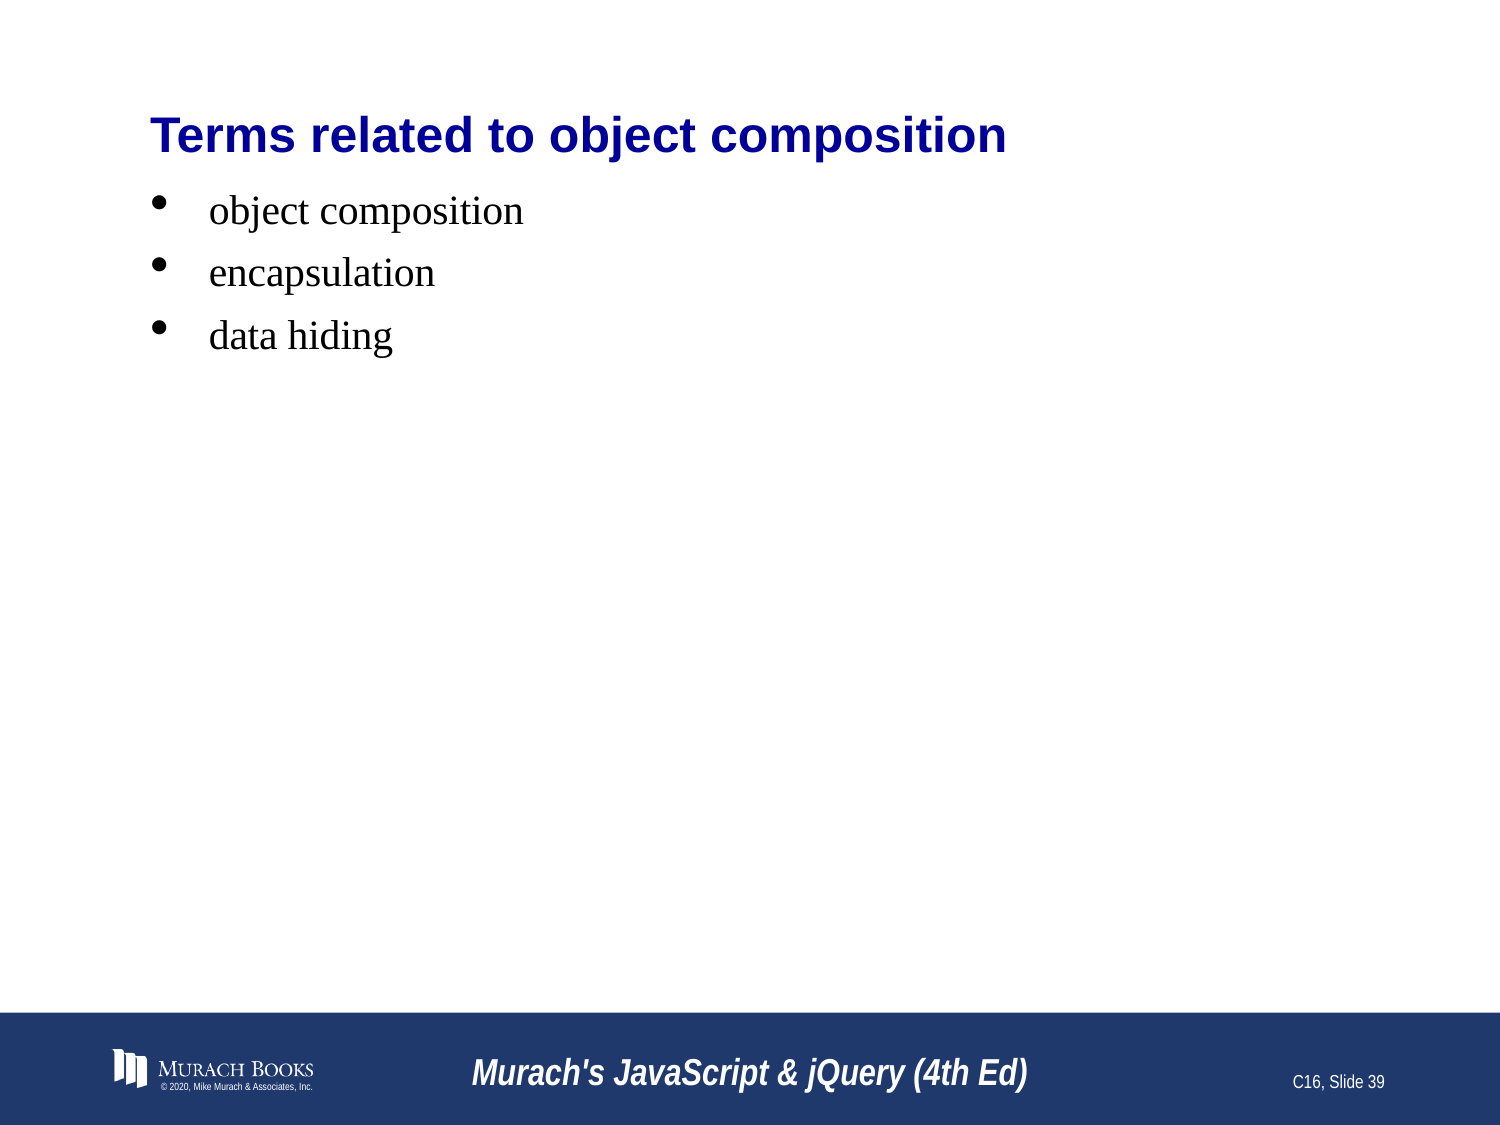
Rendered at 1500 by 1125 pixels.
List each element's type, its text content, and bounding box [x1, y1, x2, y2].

slide_number Murach's JavaScript & jQuery (4th Ed) [463, 1025, 1050, 1100]
slide_number C16, Slide 39 [1087, 1025, 1400, 1100]
title Terms related to object composition [150, 102, 1350, 164]
footer © 2020, Mike Murach & Associates, Inc. [12, 1025, 463, 1100]
list object composition encapsulation data hiding [137, 174, 1350, 975]
